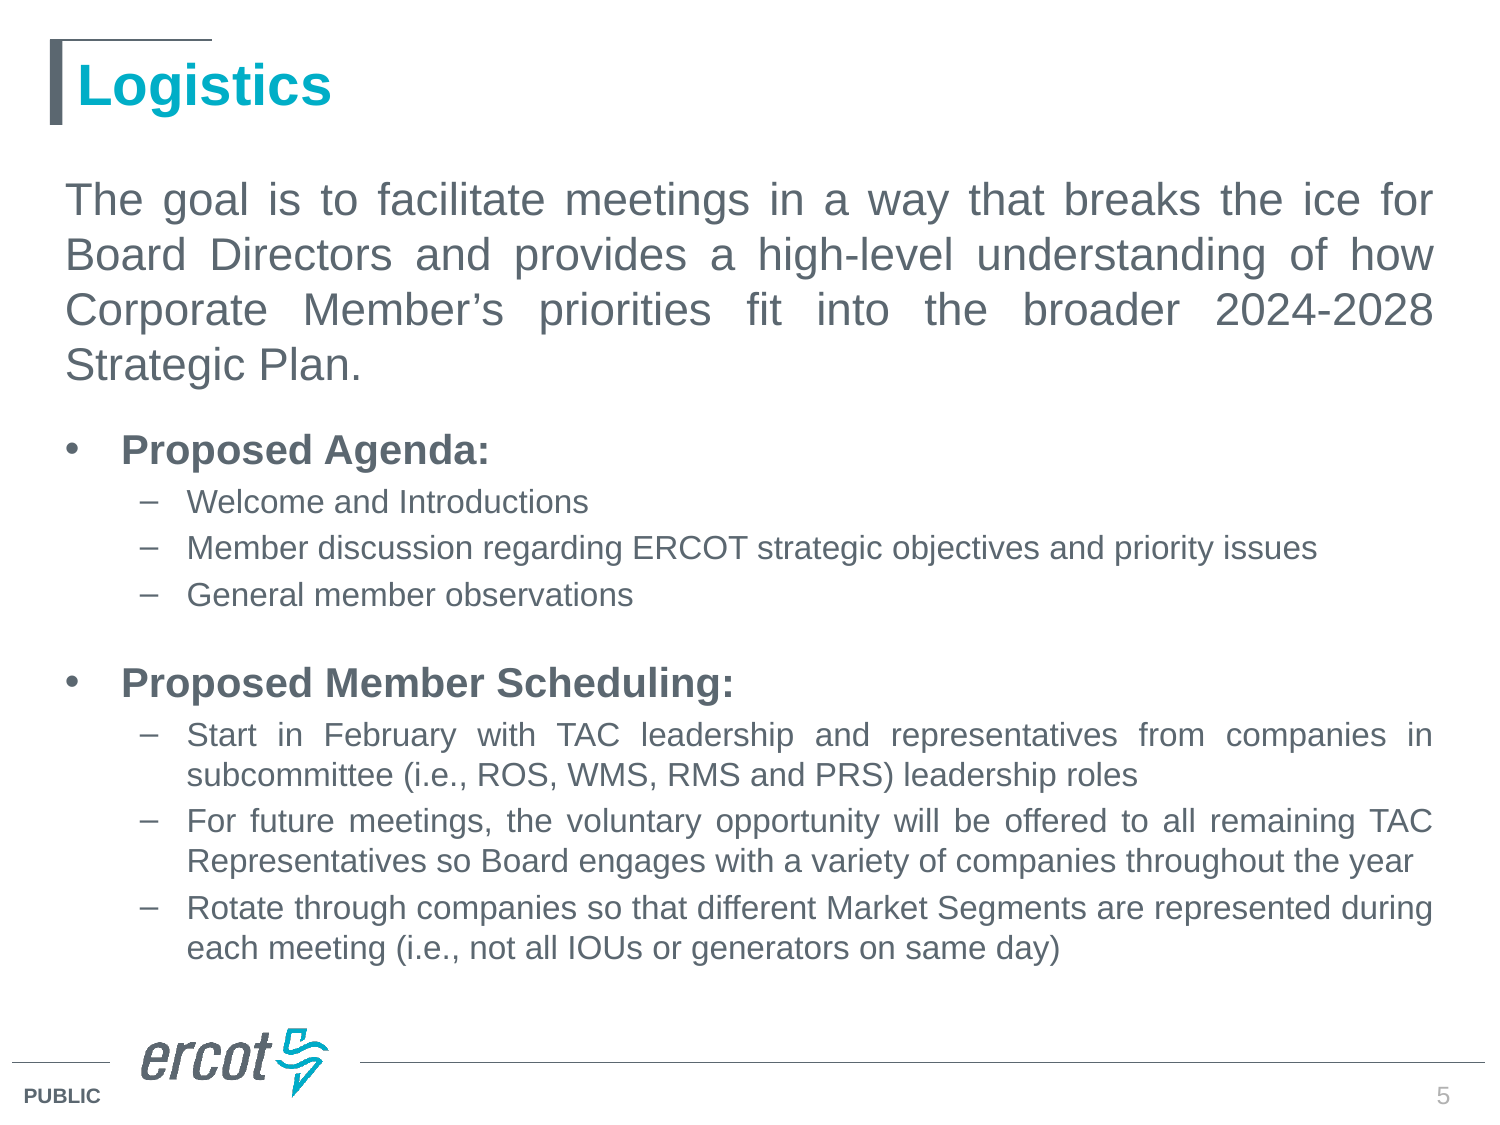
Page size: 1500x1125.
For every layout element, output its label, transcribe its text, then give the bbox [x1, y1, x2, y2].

picture [137, 1024, 332, 1100]
list The goal is to facilitate meetings in a way that breaks the ice for Board Directors and provides a high-level understanding of how Corporate Member’s priorities fit into the broader 2024-2028 Strategic Plan. Proposed Agenda: Welcome and Introductions Member discussion regarding ERCOT strategic objectives and priority issues General member observations Proposed Member Scheduling: Start in February with TAC leadership and representatives from companies in subcommittee (i.e., ROS, WMS, RMS and PRS) leadership roles For future meetings, the voluntary opportunity will be offered to all remaining TAC Representatives so Board engages with a variety of companies throughout the year Rotate through companies so that different Market Segments are represented during each meeting (i.e., not all IOUs or generators on same day) [50, 162, 1450, 992]
slide_number 5 [1400, 1076, 1488, 1113]
title Logistics [62, 39, 1450, 125]
